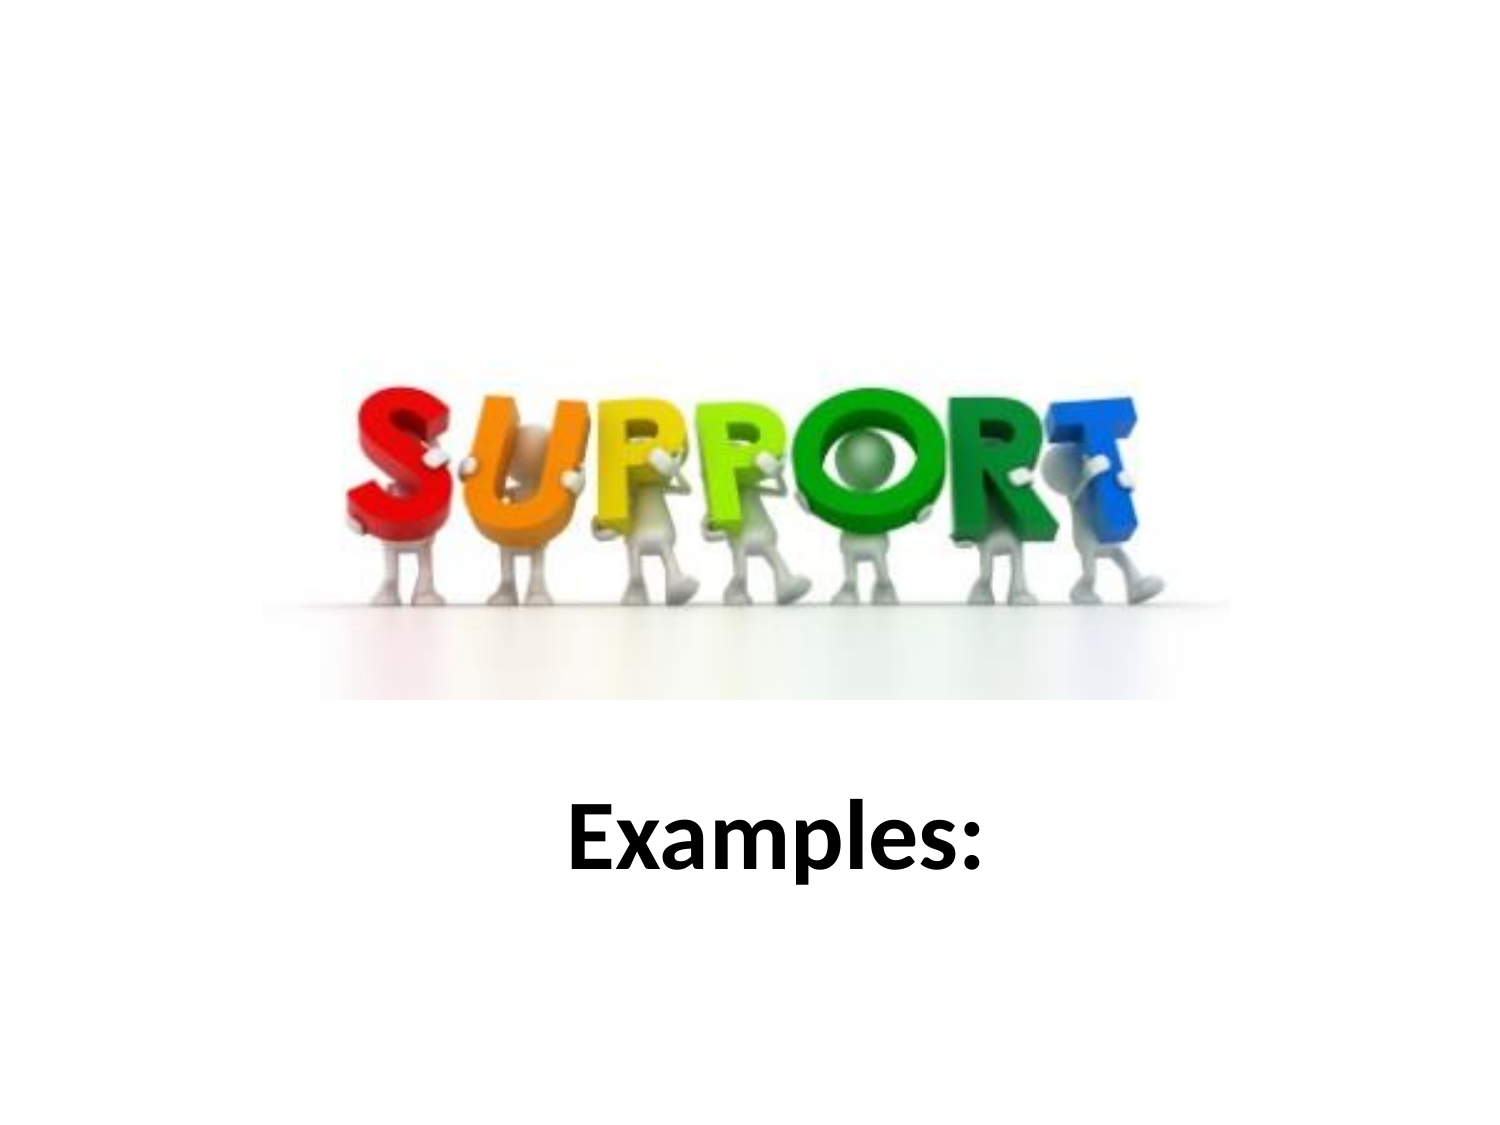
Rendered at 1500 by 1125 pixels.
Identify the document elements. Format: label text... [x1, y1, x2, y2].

text_box Examples: [552, 762, 1002, 898]
picture [262, 324, 1230, 701]
